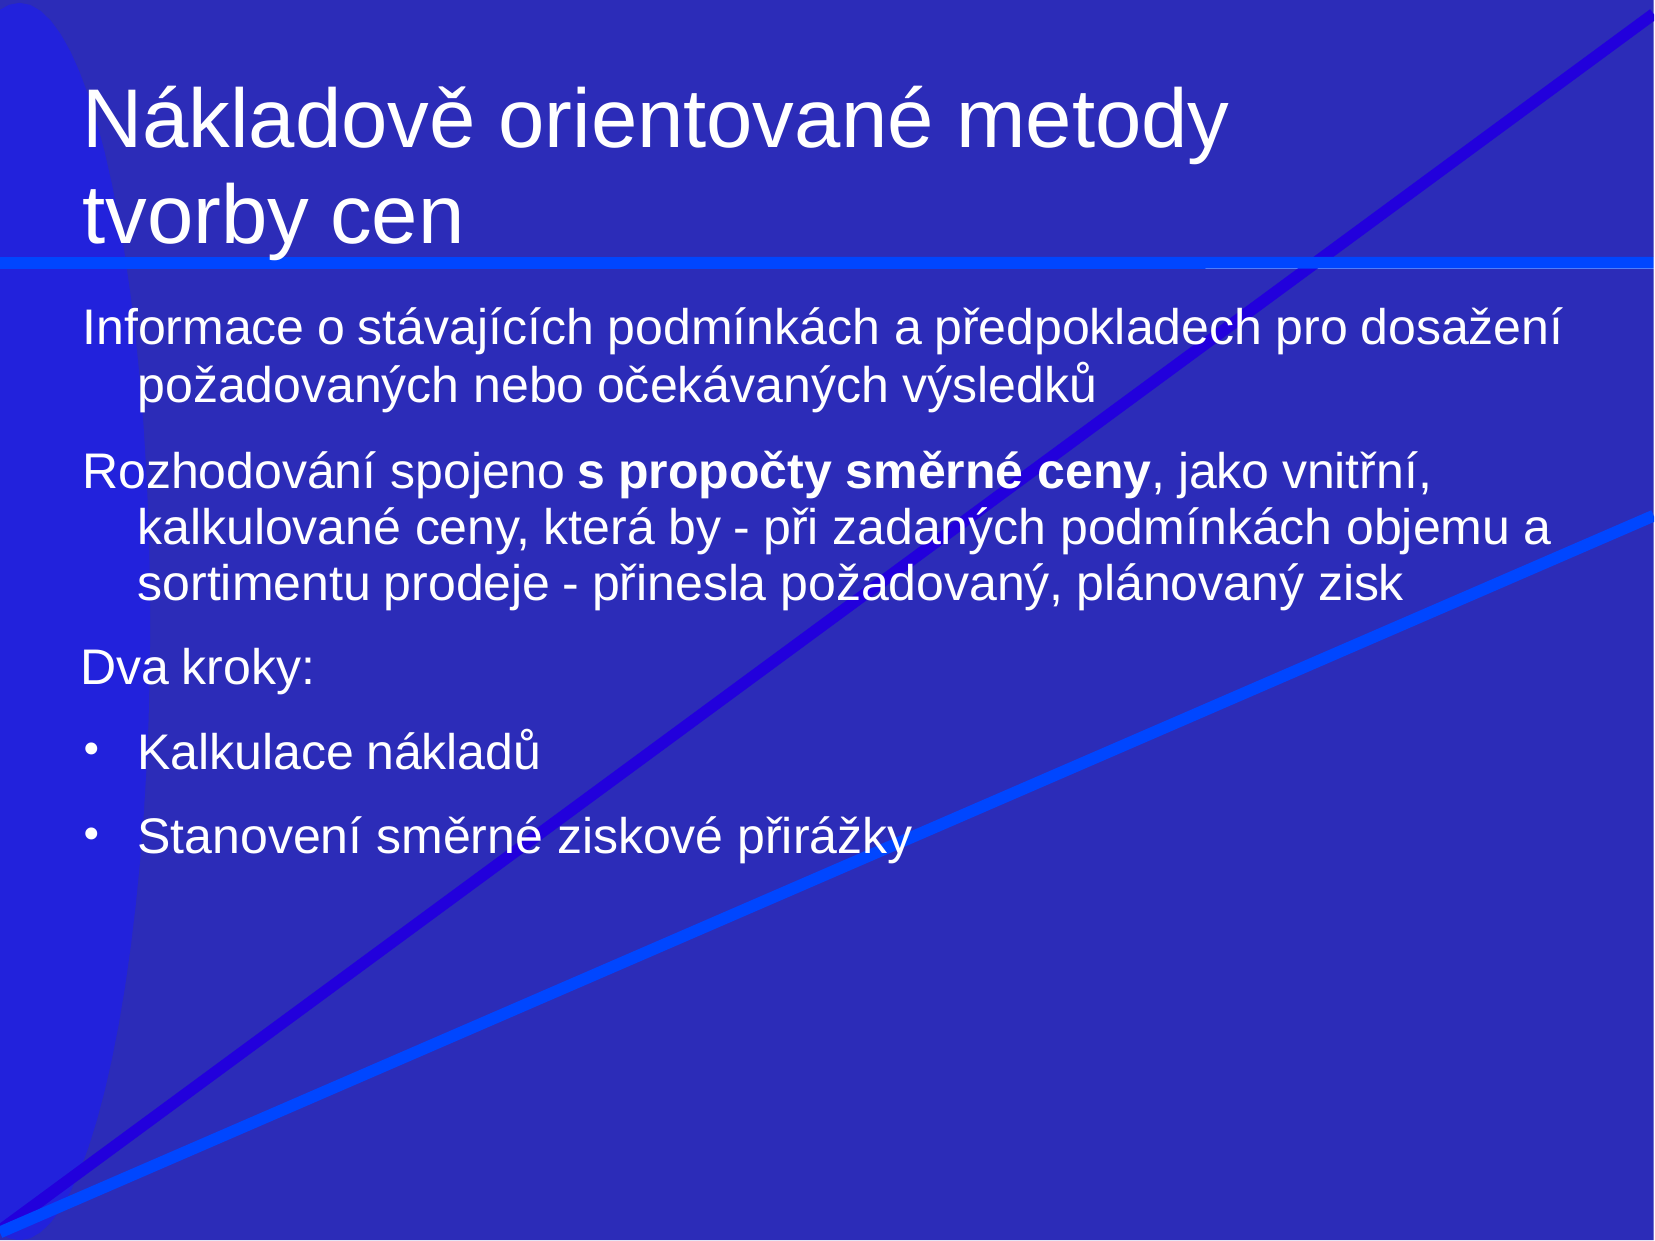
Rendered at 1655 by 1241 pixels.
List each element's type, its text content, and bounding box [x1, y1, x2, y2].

title Nákladově orientované metody tvorby cen [80, 67, 1574, 275]
list Informace o stávajících podmínkách a předpokladech pro dosažení požadovaných nebo očekávaných výsledků Rozhodování spojeno s propočty směrné ceny, jako vnitřní, kalkulované ceny, která by - při zadaných podmínkách objemu a sortimentu prodeje - přinesla požadovaný, plánovaný zisk Dva kroky: Kalkulace nákladů Stanovení směrné ziskové přirážky [80, 296, 1574, 1002]
